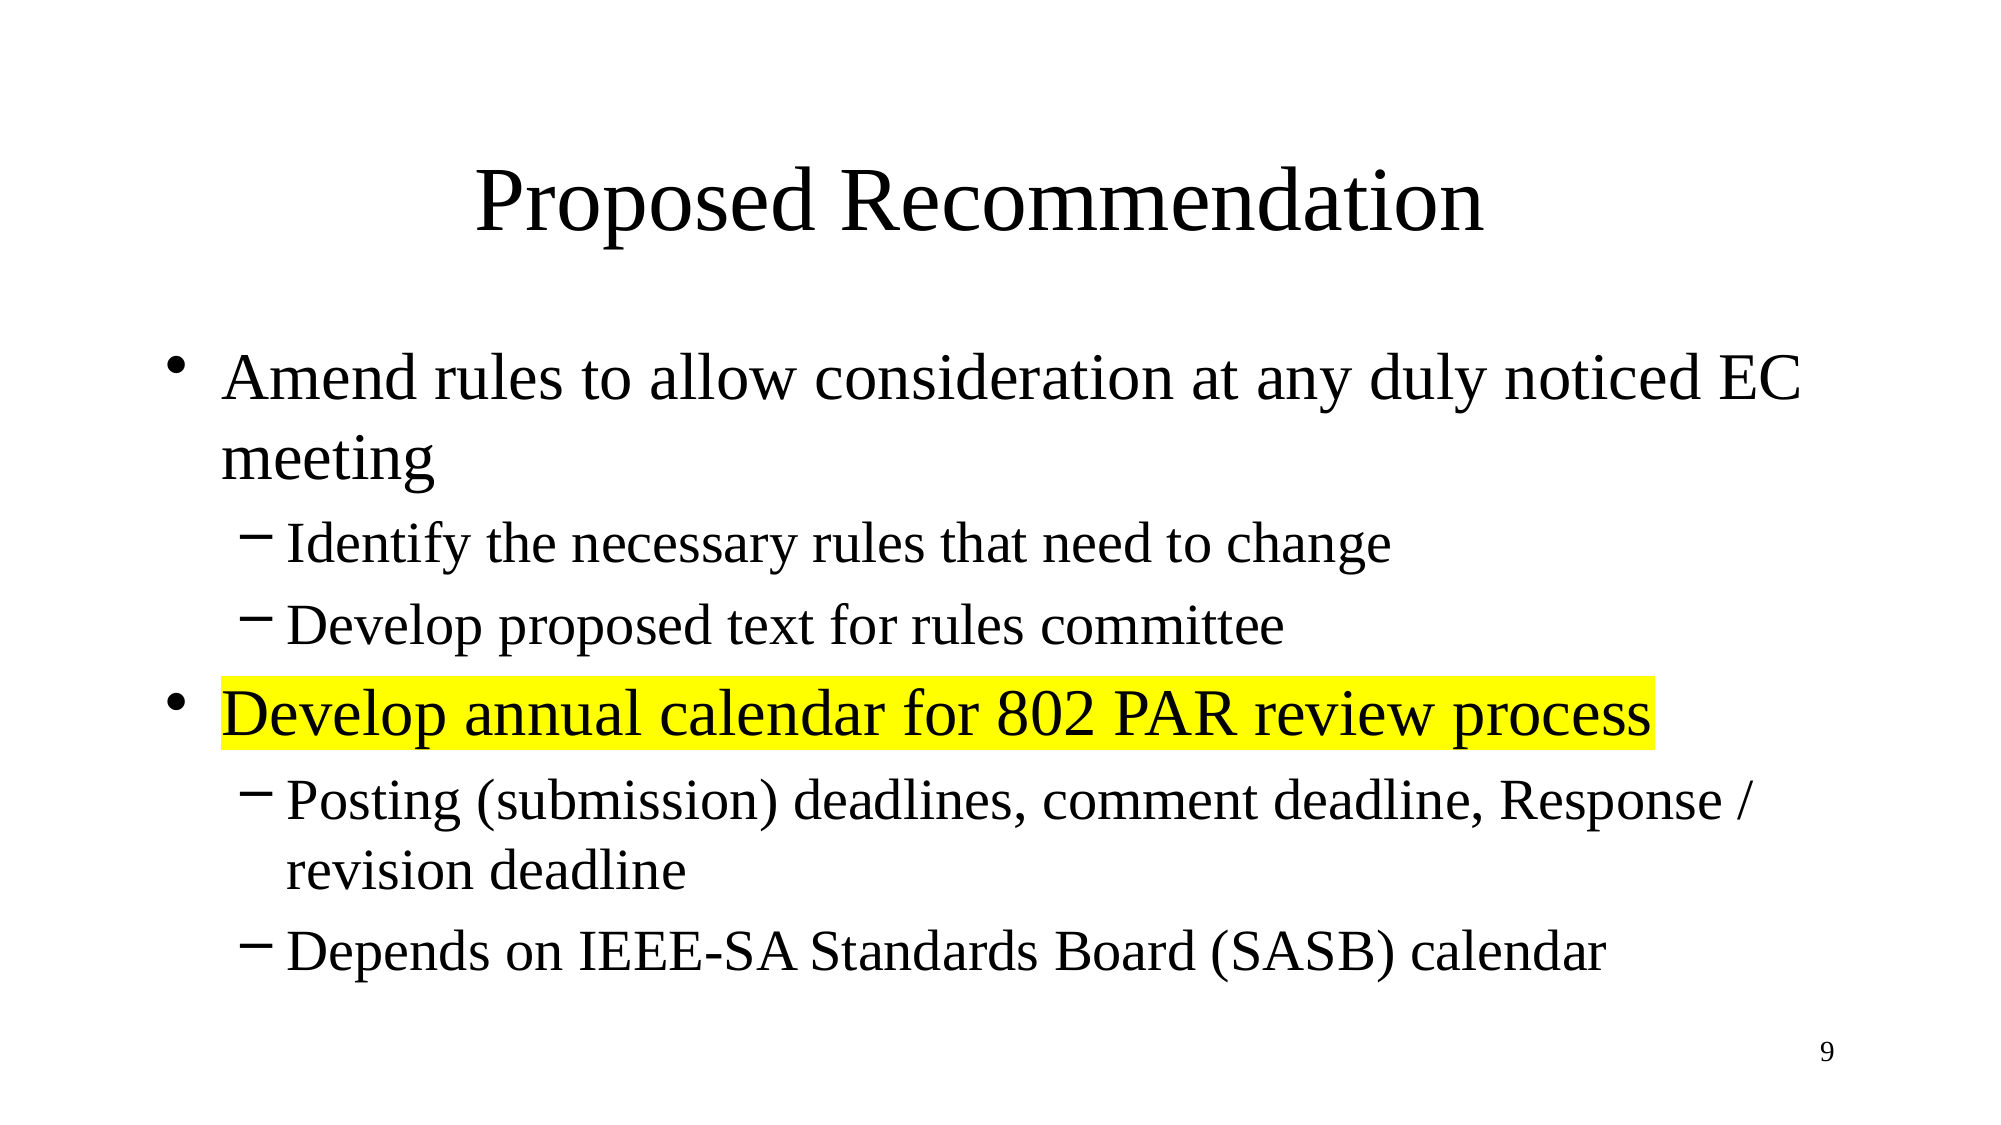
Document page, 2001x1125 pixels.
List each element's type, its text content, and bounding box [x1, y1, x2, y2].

slide_number 9 [1433, 1024, 1851, 1101]
title Proposed Recommendation [149, 99, 1851, 288]
list Amend rules to allow consideration at any duly noticed EC meeting Identify the necessary rules that need to change Develop proposed text for rules committee Develop annual calendar for 802 PAR review process Posting (submission) deadlines, comment deadline, Response / revision deadline Depends on IEEE-SA Standards Board (SASB) calendar [149, 324, 1851, 1001]
